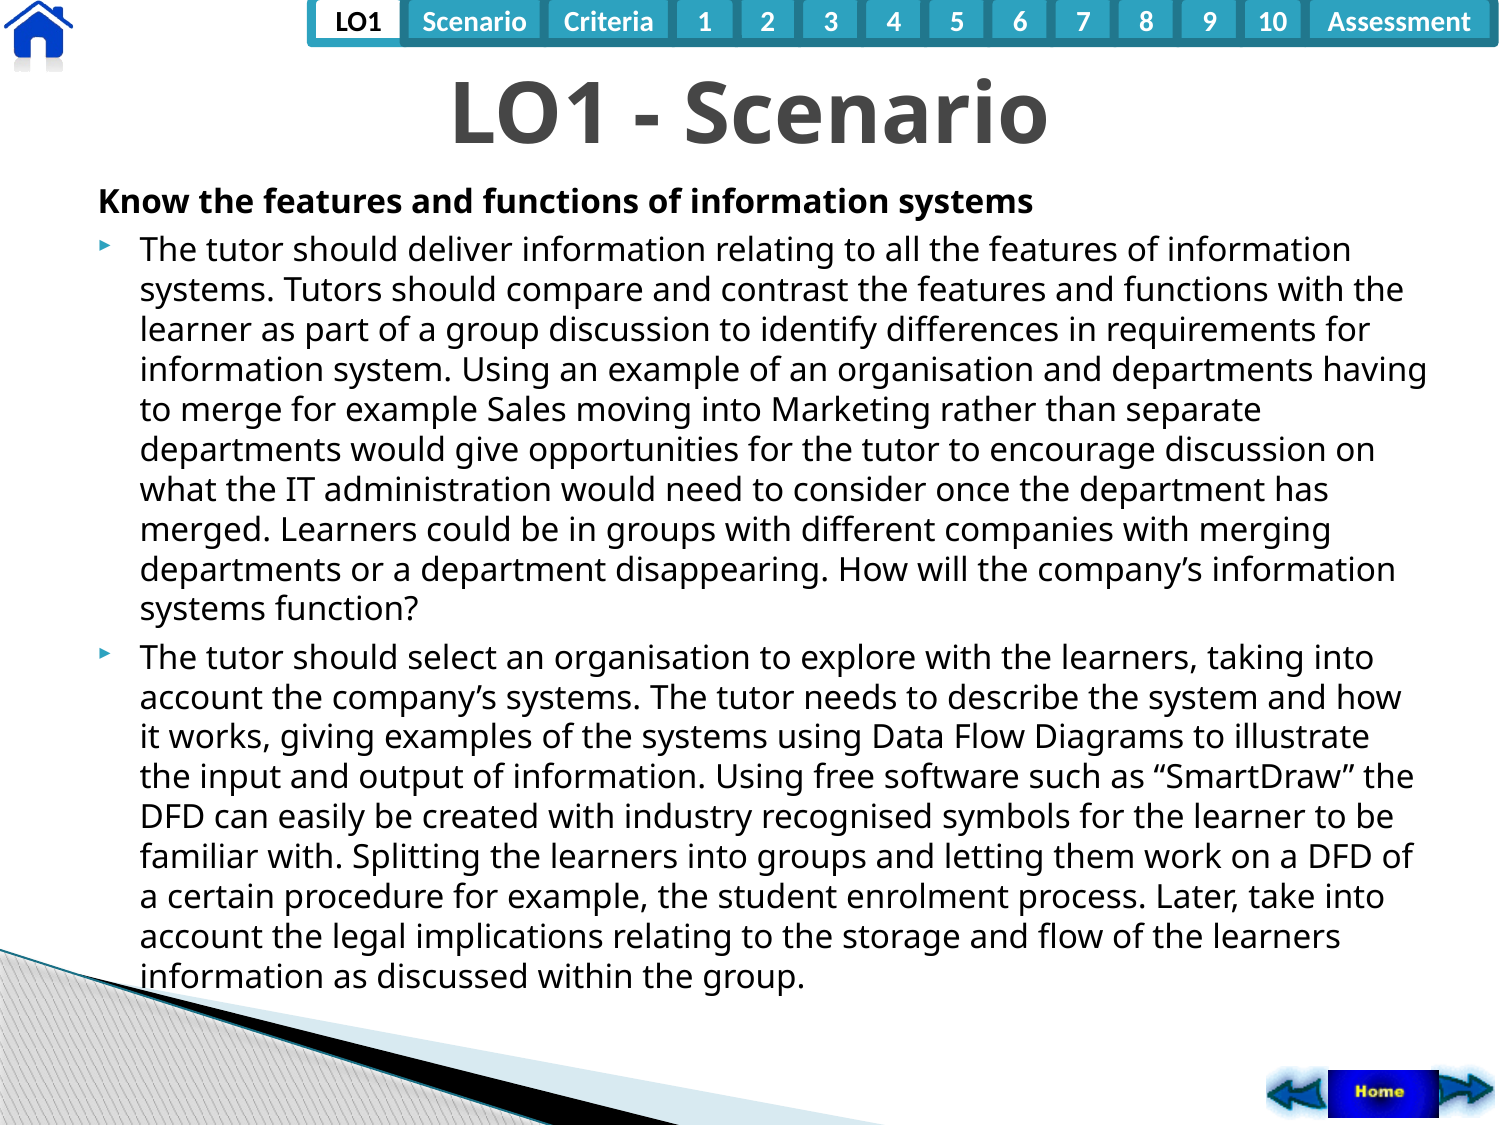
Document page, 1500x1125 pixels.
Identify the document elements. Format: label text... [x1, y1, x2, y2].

list Know the features and functions of information systems The tutor should deliver information relating to all the features of information systems. Tutors should compare and contrast the features and functions with the learner as part of a group discussion to identify differences in requirements for information system. Using an example of an organisation and departments having to merge for example Sales moving into Marketing rather than separate departments would give opportunities for the tutor to encourage discussion on what the IT administration would need to consider once the department has merged. Learners could be in groups with different companies with merging departments or a department disappearing. How will the company’s information systems function? The tutor should select an organisation to explore with the learners, taking into account the company’s systems. The tutor needs to describe the system and how it works, giving examples of the systems using Data Flow Diagrams to illustrate the input and output of information. Using free software such as “SmartDraw” the DFD can easily be created with industry recognised symbols for the learner to be familiar with. Splitting the learners into groups and letting them work on a DFD of a certain procedure for example, the student enrolment process. Later, take into account the legal implications relating to the storage and flow of the learners information as discussed within the group. [64, 172, 1447, 1059]
picture [0, 0, 77, 91]
picture [1266, 1055, 1495, 1125]
title LO1 - Scenario [75, 56, 1425, 161]
